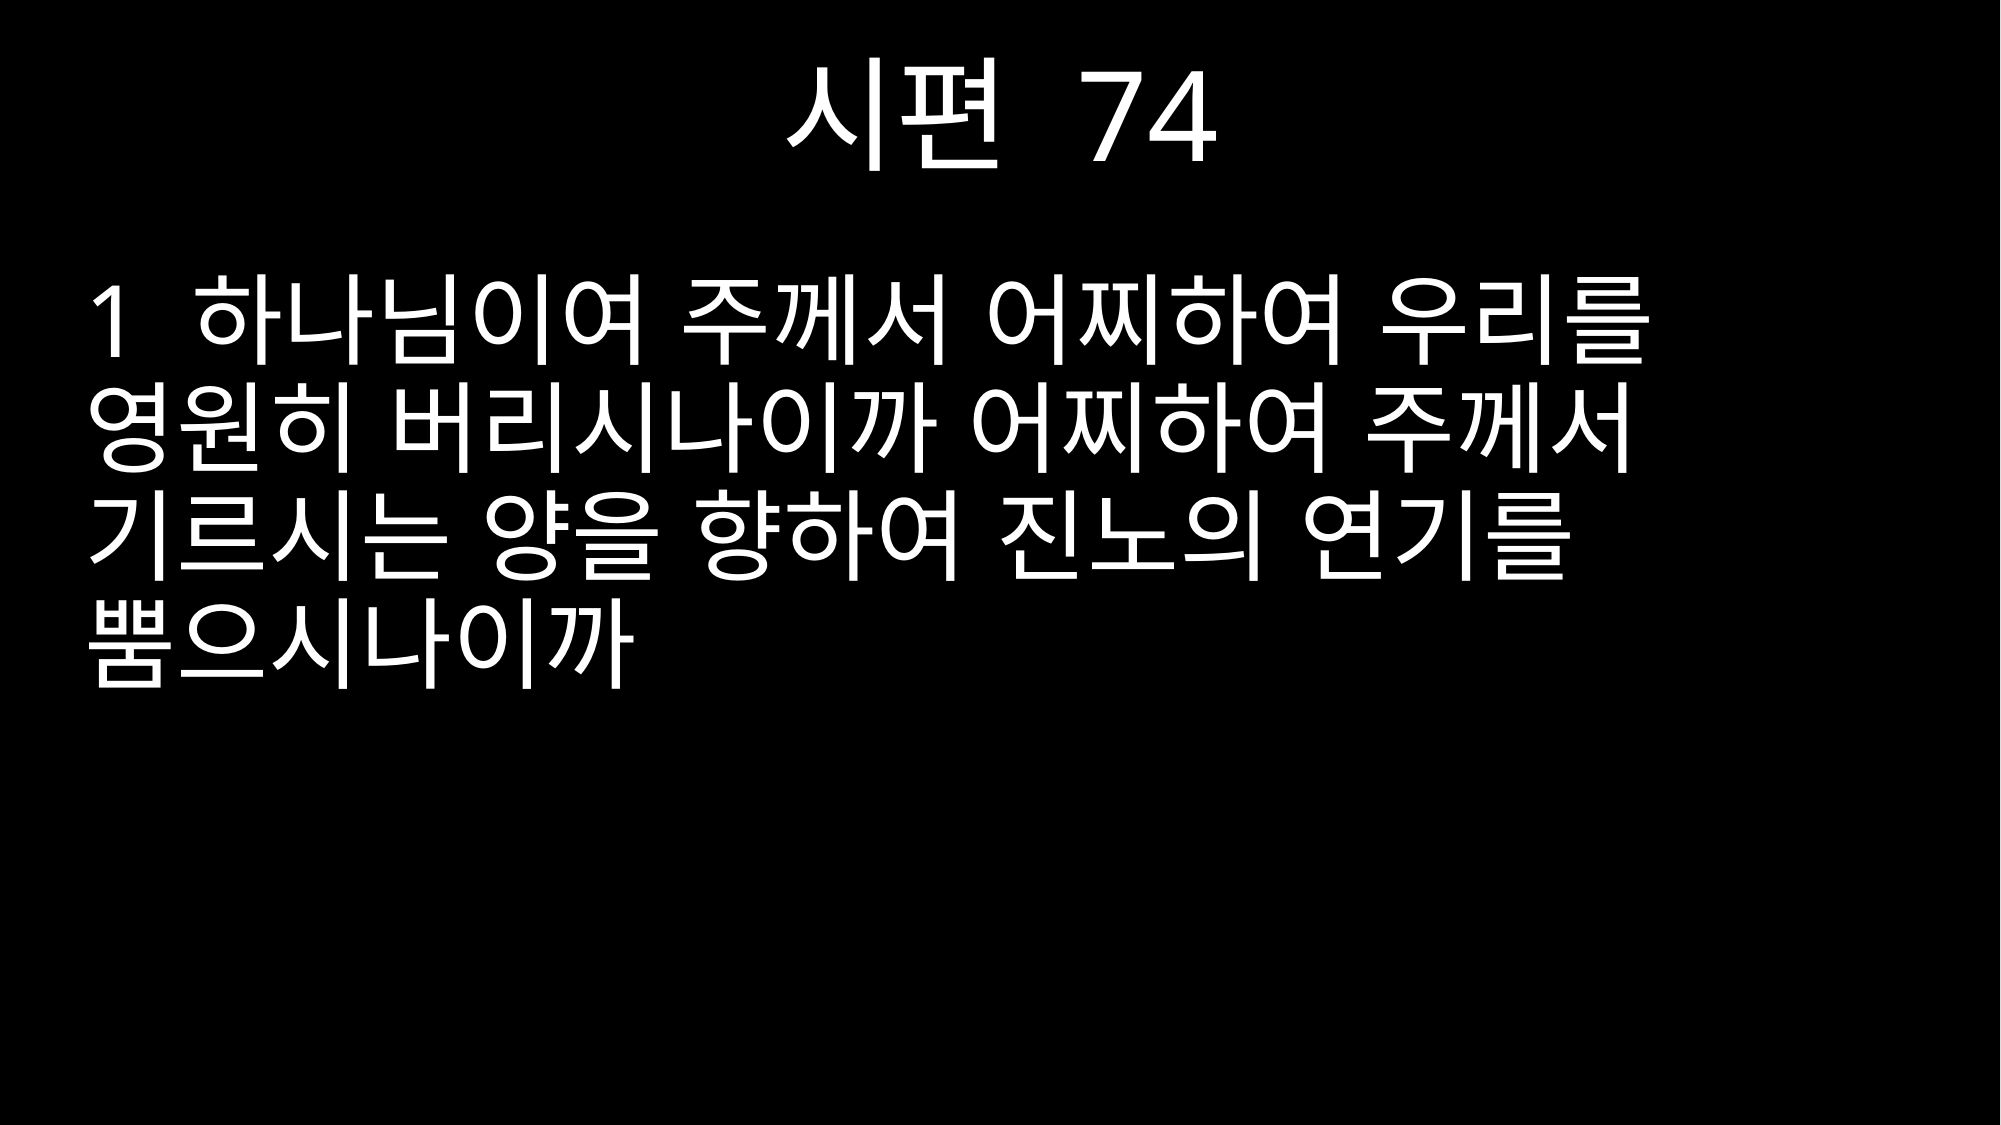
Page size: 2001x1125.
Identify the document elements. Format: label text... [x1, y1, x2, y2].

list 1 하나님이여 주께서 어찌하여 우리를 영원히 버리시나이까 어찌하여 주께서 기르시는 양을 향하여 진노의 연기를 뿜으시나이까 [69, 263, 1953, 423]
footer 시편 74 [0, 32, 2000, 192]
picture [0, 0, 2001, 1125]
